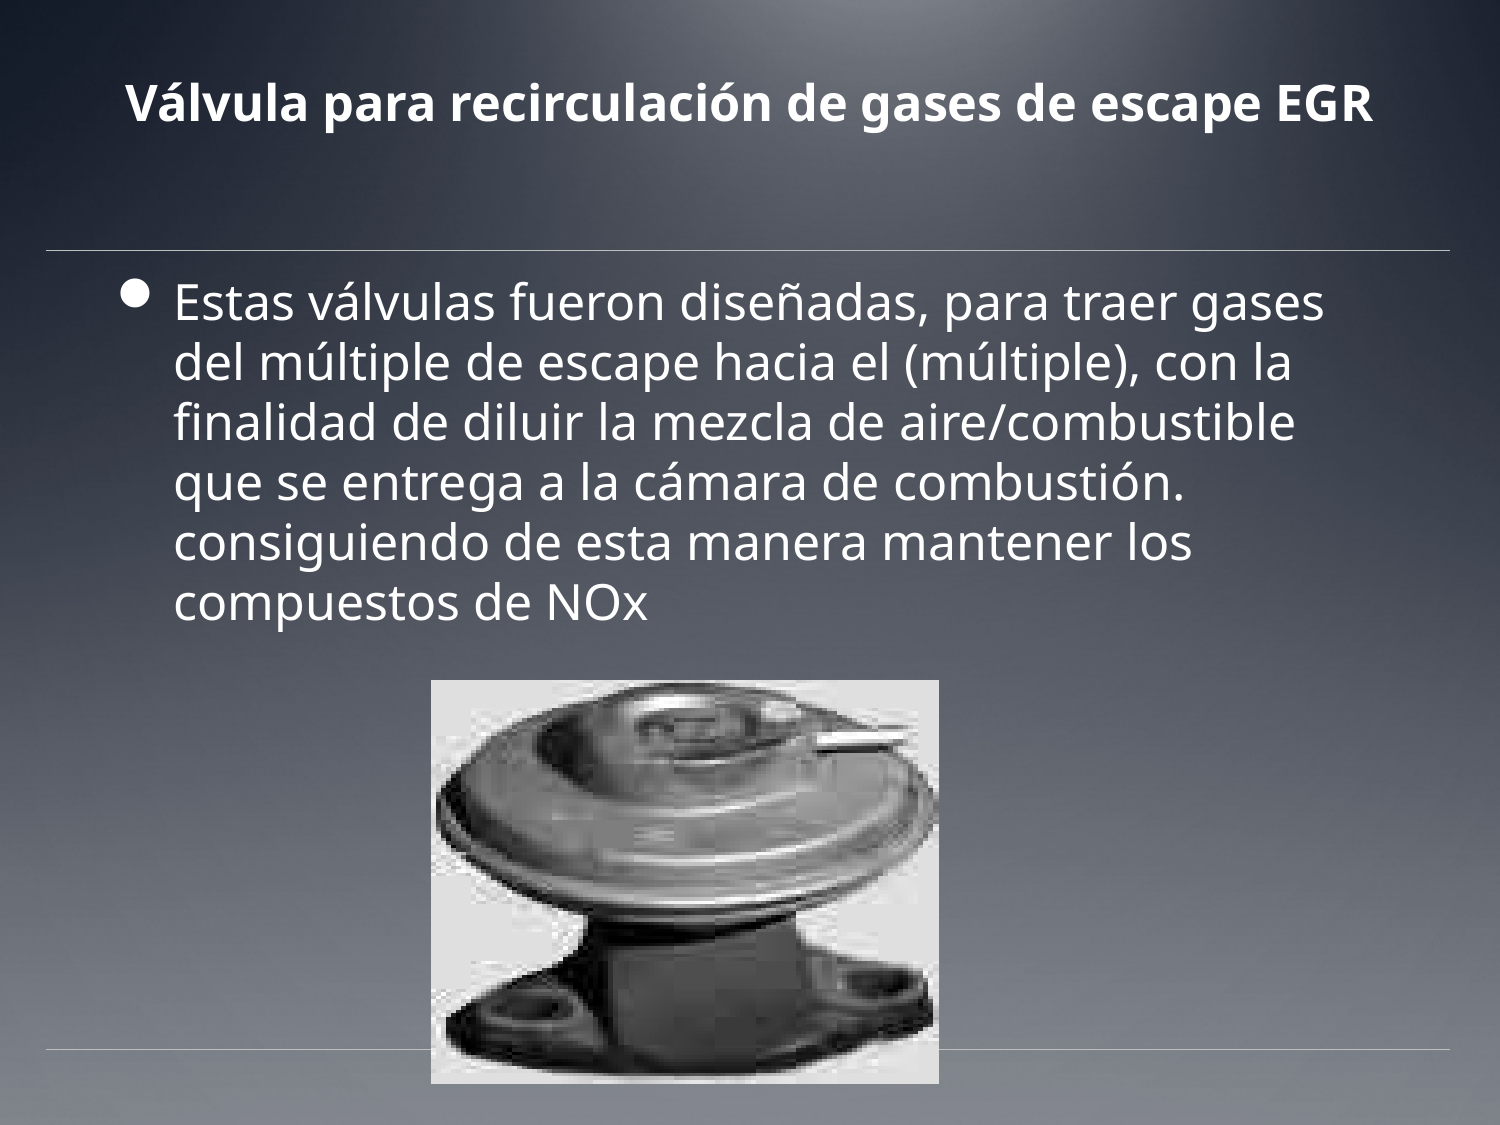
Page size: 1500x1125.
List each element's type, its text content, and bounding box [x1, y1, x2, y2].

title Válvula para recirculación de gases de escape EGR [105, 17, 1394, 233]
picture [428, 678, 942, 1086]
list Estas válvulas fueron diseñadas, para traer gases del múltiple de escape hacia el (múltiple), con la finalidad de diluir la mezcla de aire/combustible que se entrega a la cámara de combustión. consiguiendo de esta manera mantener los compuestos de NOx [101, 262, 1394, 1024]
